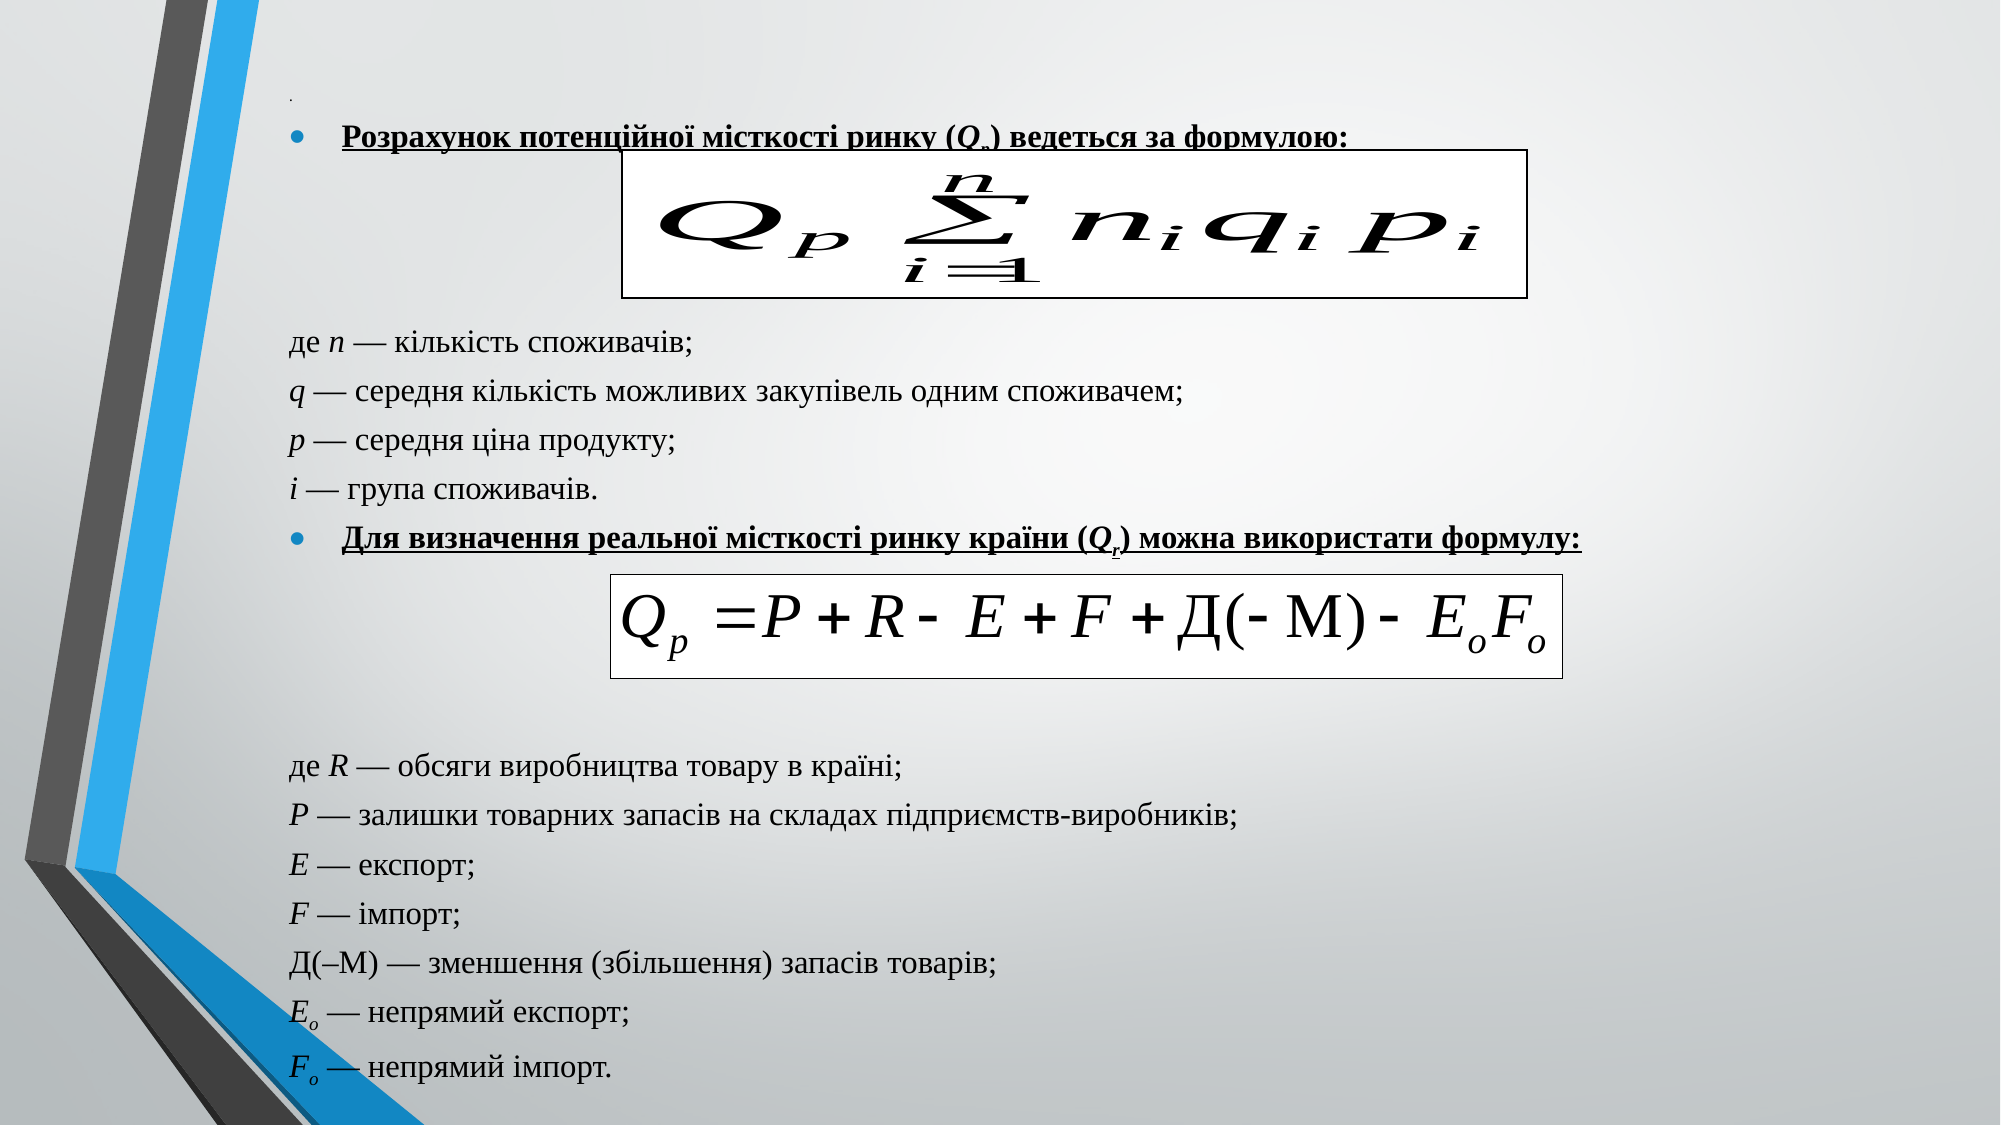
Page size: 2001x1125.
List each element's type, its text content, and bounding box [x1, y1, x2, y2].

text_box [622, 150, 1527, 298]
list . Розрахунок потенційної місткості ринку (Qp) ведеться за формулою: де n — кількість споживачів; q — середня кількість можливих закупівель одним споживачем; p — середня ціна продукту; і — група споживачів. Для визначення реальної місткості ринку країни (Qr) можна використати формулу: де R — обсяги виробництва товару в країні; Р — залишки товарних запасів на складах підприємств-виробників; Е — експорт; F — імпорт; Д(–М) — зменшення (збільшення) запасів товарів; Ео — непрямий експорт; Fо — непрямий імпорт. [274, 395, 1891, 1097]
list . Розрахунок потенційної місткості ринку (Qp) ведеться за формулою: де n — кількість споживачів; q — середня кількість можливих закупівель одним споживачем; p — середня ціна продукту; і — група споживачів. Для визначення реальної місткості ринку країни (Qr) можна використати формулу: де R — обсяги виробництва товару в країні; Р — залишки товарних запасів на складах підприємств-виробників; Е — експорт; F — імпорт; Д(–М) — зменшення (збільшення) запасів товарів; Ео — непрямий експорт; Fо — непрямий імпорт. [274, 341, 1891, 394]
list . Розрахунок потенційної місткості ринку (Qp) ведеться за формулою: де n — кількість споживачів; q — середня кількість можливих закупівель одним споживачем; p — середня ціна продукту; і — група споживачів. Для визначення реальної місткості ринку країни (Qr) можна використати формулу: де R — обсяги виробництва товару в країні; Р — залишки товарних запасів на складах підприємств-виробників; Е — експорт; F — імпорт; Д(–М) — зменшення (збільшення) запасів товарів; Ео — непрямий експорт; Fо — непрямий імпорт. [274, 80, 1891, 340]
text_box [610, 573, 1563, 679]
